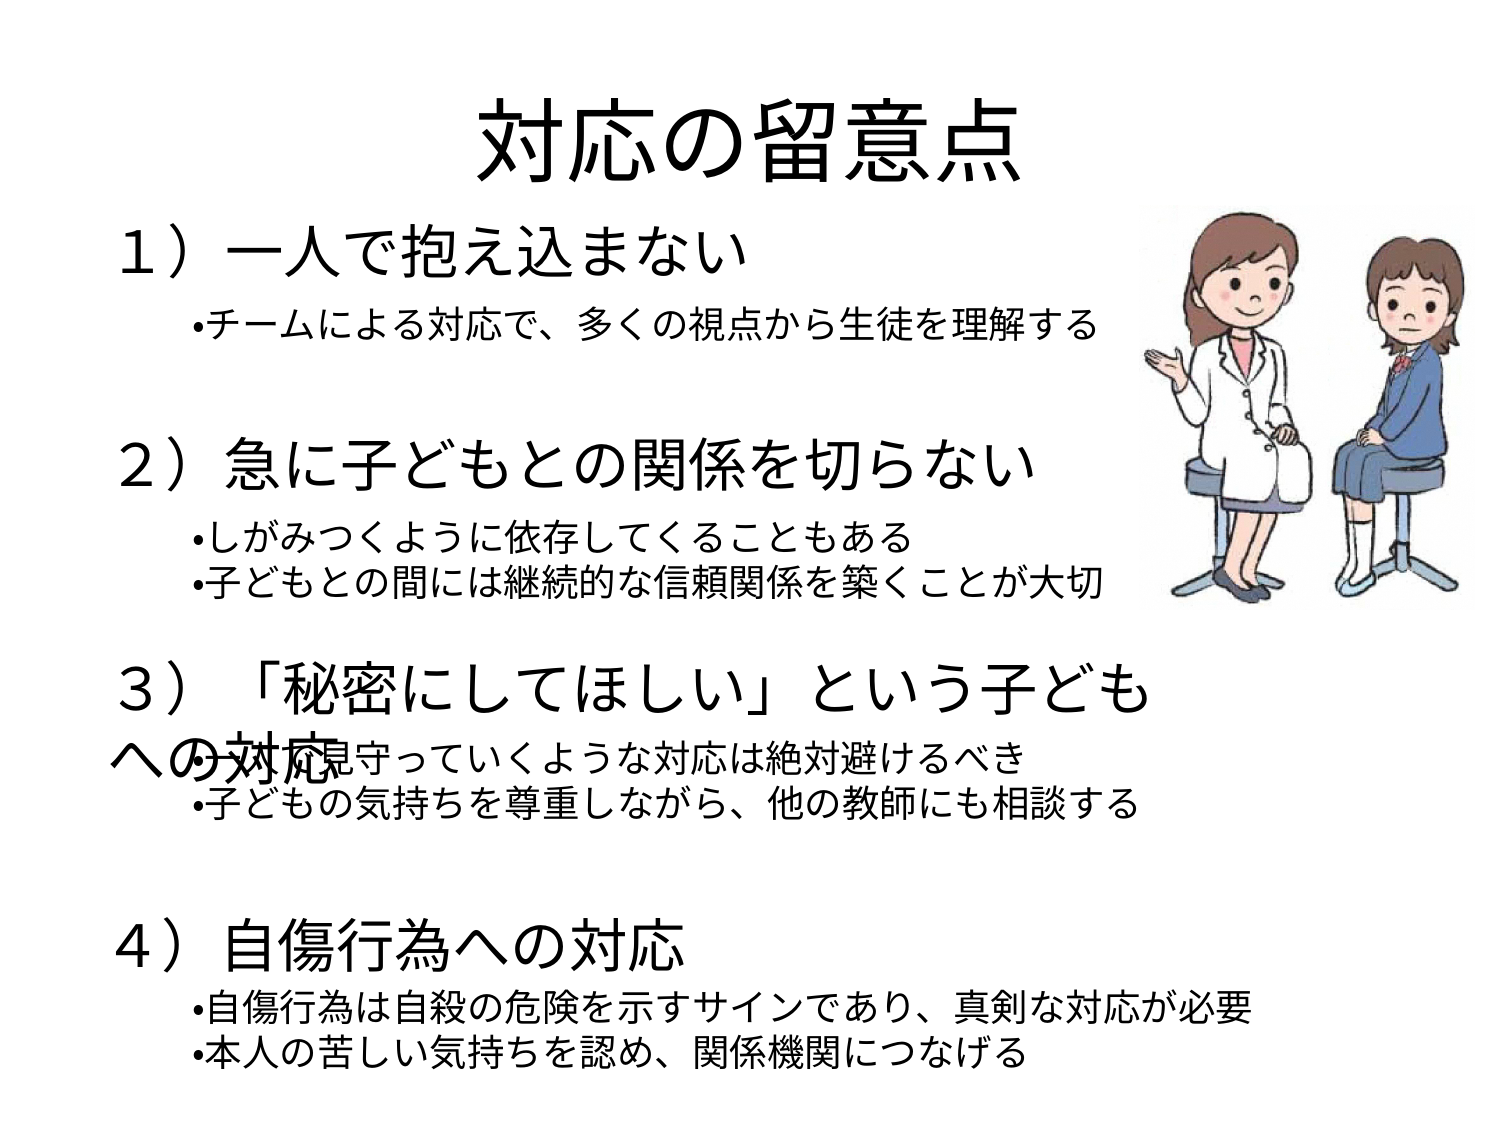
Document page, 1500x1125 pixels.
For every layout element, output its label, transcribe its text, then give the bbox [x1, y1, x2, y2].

text_box ・自傷行為は自殺の危険を示すサインであり、真剣な対応が必要 ・本人の苦しい気持ちを認め、関係機関につなげる [177, 976, 1418, 1081]
text_box １）一人で抱え込まない [94, 208, 1087, 293]
text_box ・一人で見守っていくような対応は絶対避けるべき ・子どもの気持ちを尊重しながら、他の教師にも相談する [177, 727, 1418, 833]
text_box ２）急に子どもとの関係を切らない [92, 420, 1085, 506]
title 対応の留意点 [75, 45, 1425, 233]
text_box ３）「秘密にしてほしい」という子どもへの対応 [92, 645, 1221, 800]
text_box ４）自傷行為への対応 [88, 901, 1081, 987]
text_box ・しがみつくように依存してくることもある ・子どもとの間には継続的な信頼関係を築くことが大切 [177, 506, 1134, 611]
picture [1139, 204, 1476, 610]
text_box ・チームによる対応で、多くの視点から生徒を理解する [177, 293, 1134, 354]
